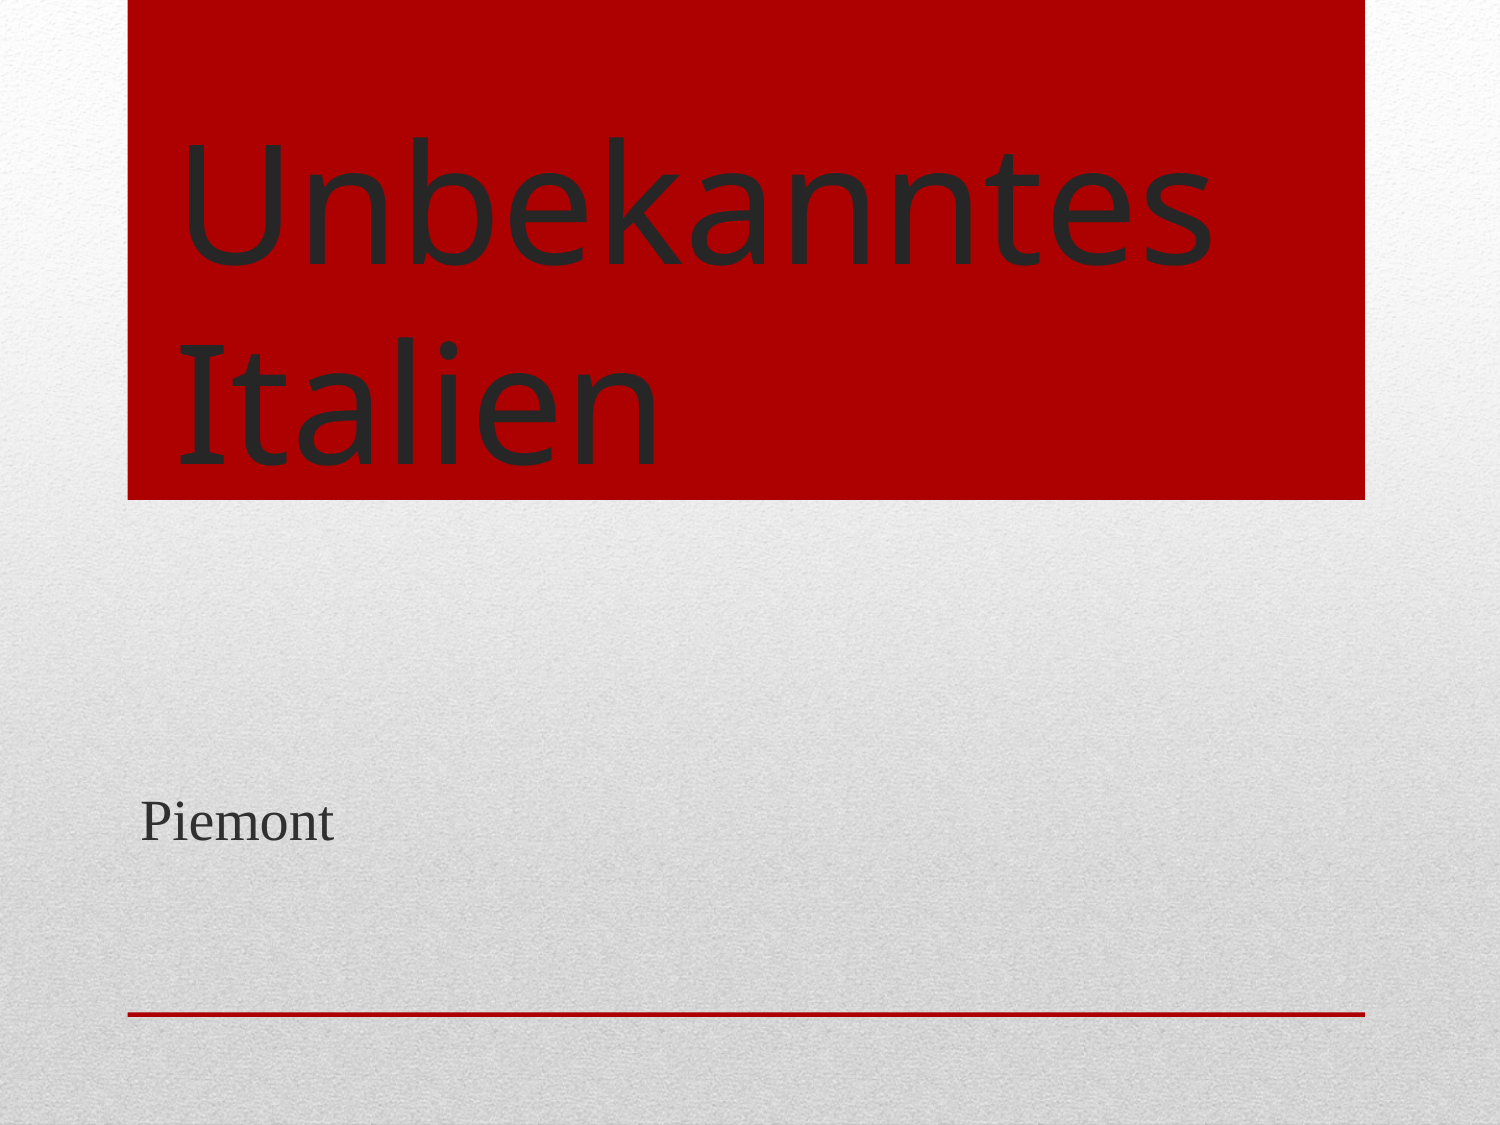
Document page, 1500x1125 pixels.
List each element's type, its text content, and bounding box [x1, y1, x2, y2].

title Unbekanntes Italien [159, 78, 1397, 506]
subtitle Piemont [125, 774, 1250, 938]
